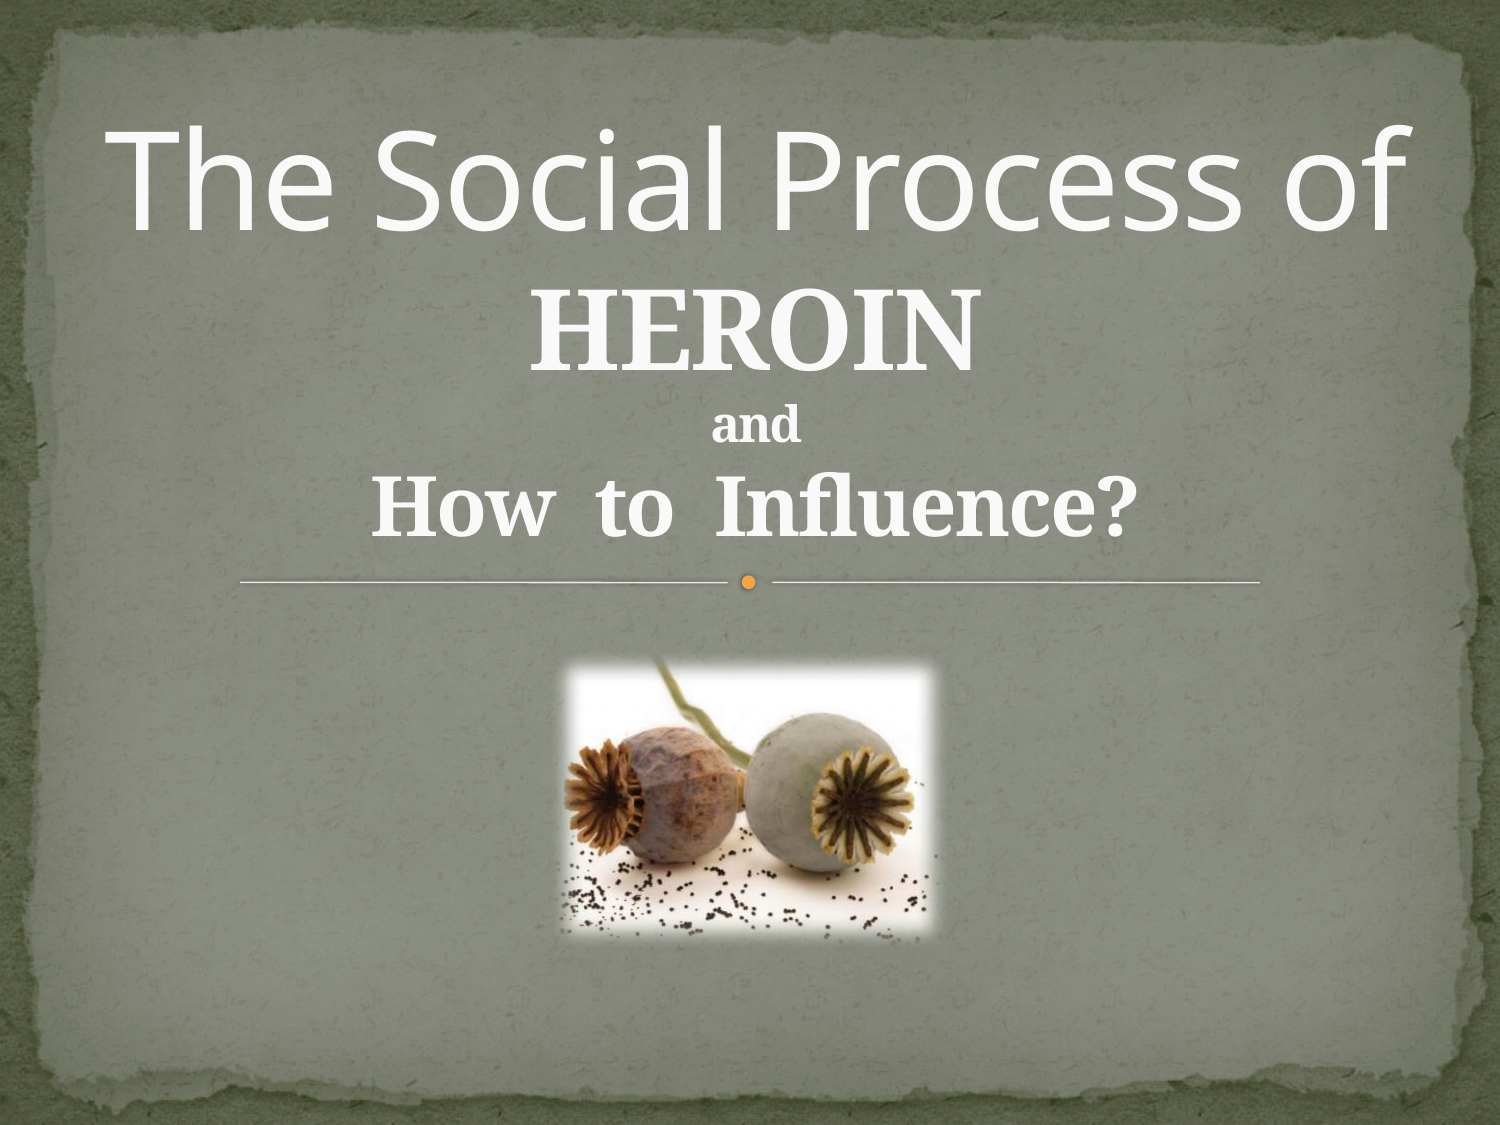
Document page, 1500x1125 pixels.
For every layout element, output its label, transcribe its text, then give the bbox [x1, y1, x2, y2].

title The Social Process of HEROIN and How to Influence? [74, 235, 1438, 561]
picture [551, 651, 950, 949]
